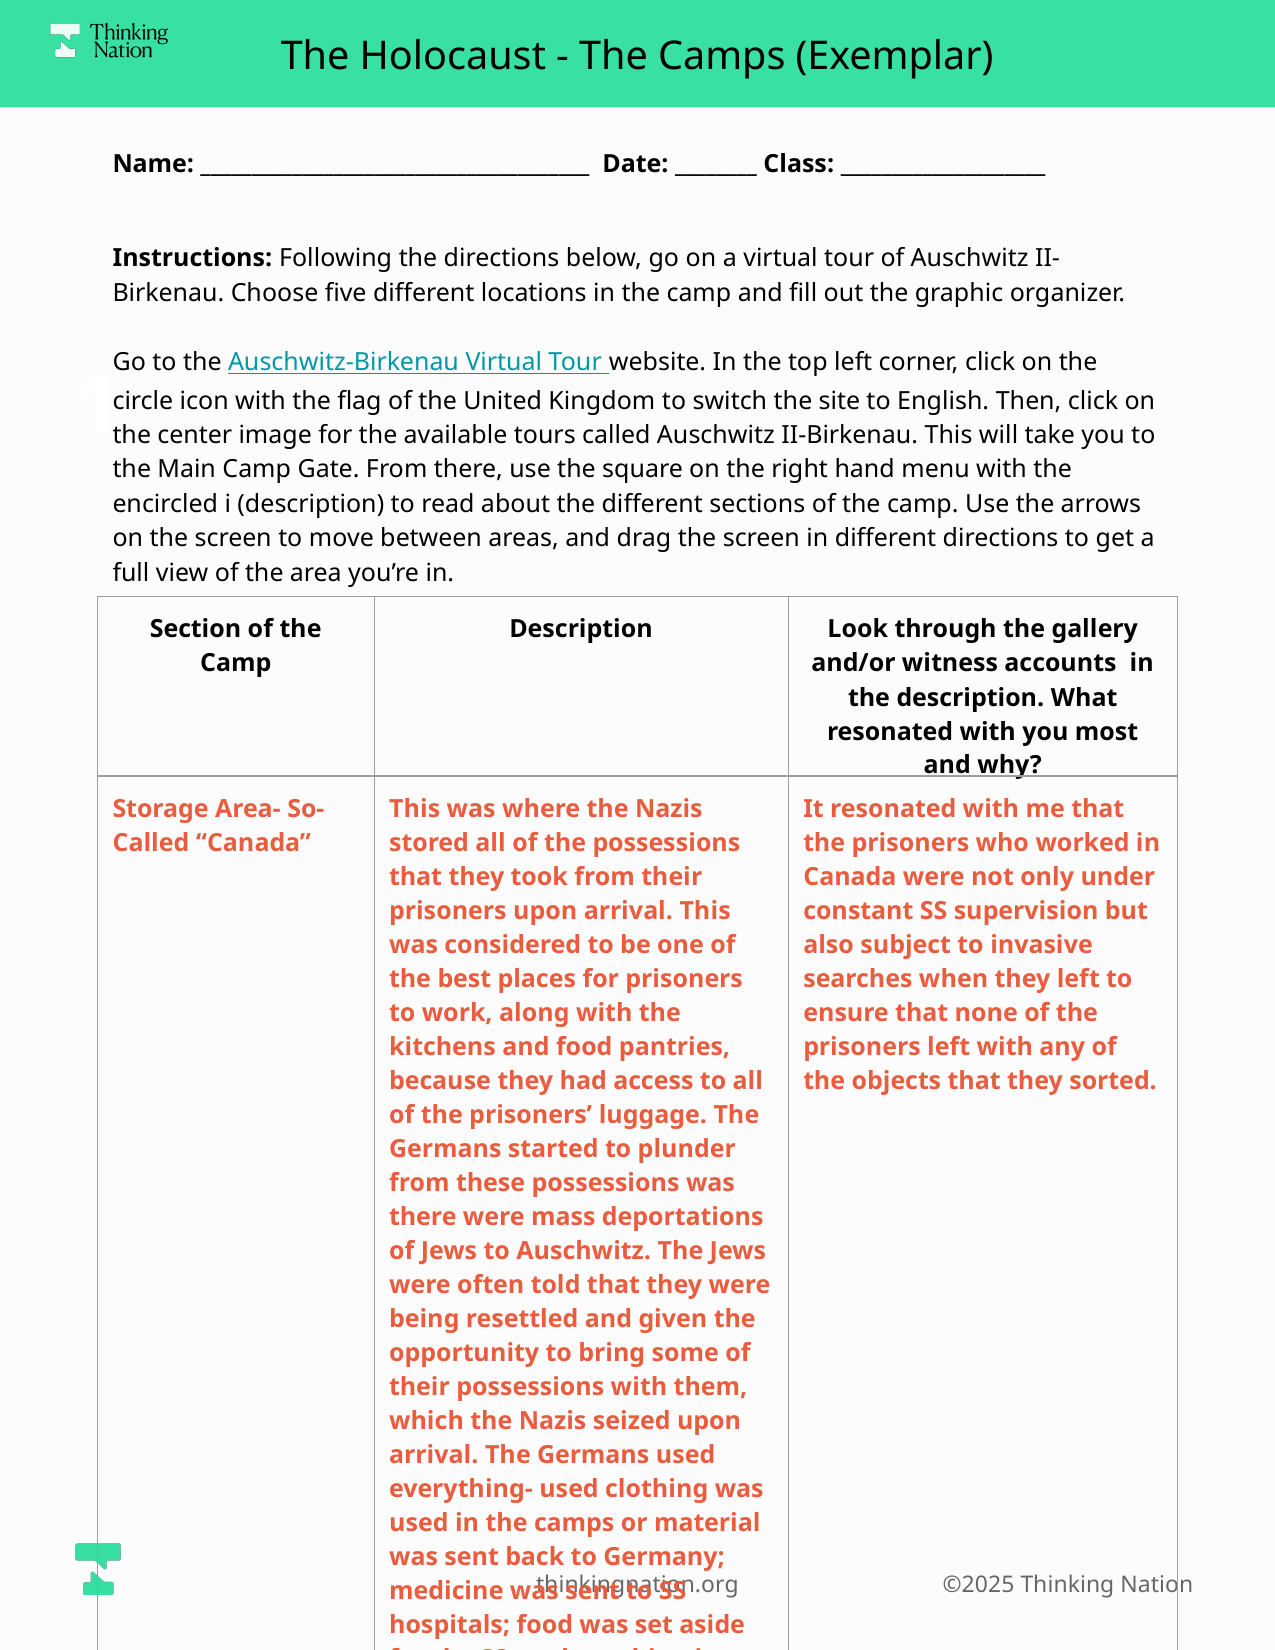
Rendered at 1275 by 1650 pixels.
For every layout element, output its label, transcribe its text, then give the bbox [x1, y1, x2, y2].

table_cell This was where the Nazis stored all of the possessions that they took from their prisoners upon arrival. This was considered to be one of the best places for prisoners to work, along with the kitchens and food pantries, because they had access to all of the prisoners’ luggage. The Germans started to plunder from these possessions was there were mass deportations of Jews to Auschwitz. The Jews were often told that they were being resettled and given the opportunity to bring some of their possessions with them, which the Nazis seized upon arrival. The Germans used everything- used clothing was used in the camps or material was sent back to Germany; medicine was sent to SS hospitals; food was set aside for the SS: and anything in good condition, including luxury goods, were given to German civilians and organizations. Any currency and valuables were given to the Reichsbank. [375, 777, 788, 1650]
picture [36, 12, 172, 69]
table_header Look through the gallery and/or witness accounts in the description. What resonated with you most and why? [789, 597, 1177, 775]
text_box Name: ______________________________________ Date: ________ Class: ____________________ Instructions: Following the directions below, go on a virtual tour of Auschwitz II- Birkenau. Choose five different locations in the camp and fill out the graphic organizer. Go to the Auschwitz-Birkenau Virtual Tour website. In the top left corner, click on the circle icon with the flag of the United Kingdom to switch the site to English. Then, click on the center image for the available tours called Auschwitz II-Birkenau. This will take you to the Main Camp Gate. From there, use the square on the right hand menu with the encircled i (description) to read about the different sections of the camp. Use the arrows on the screen to move between areas, and drag the screen in different directions to get a full view of the area you’re in. [97, 132, 1178, 596]
table_header Description [375, 597, 788, 775]
table_cell It resonated with me that the prisoners who worked in Canada were not only under constant SS supervision but also subject to invasive searches when they left to ensure that none of the prisoners left with any of the objects that they sorted. [789, 777, 1177, 1650]
table_cell Storage Area- So-Called “Canada” [98, 777, 374, 1650]
text_box 1 [30, 315, 165, 450]
text_box ©2025 Thinking Nation [1178, 1553, 1210, 1605]
picture [62, 1533, 134, 1605]
text_box The Holocaust - The Camps (Exemplar) [0, 0, 1275, 108]
table_header Section of the Camp [98, 597, 374, 775]
